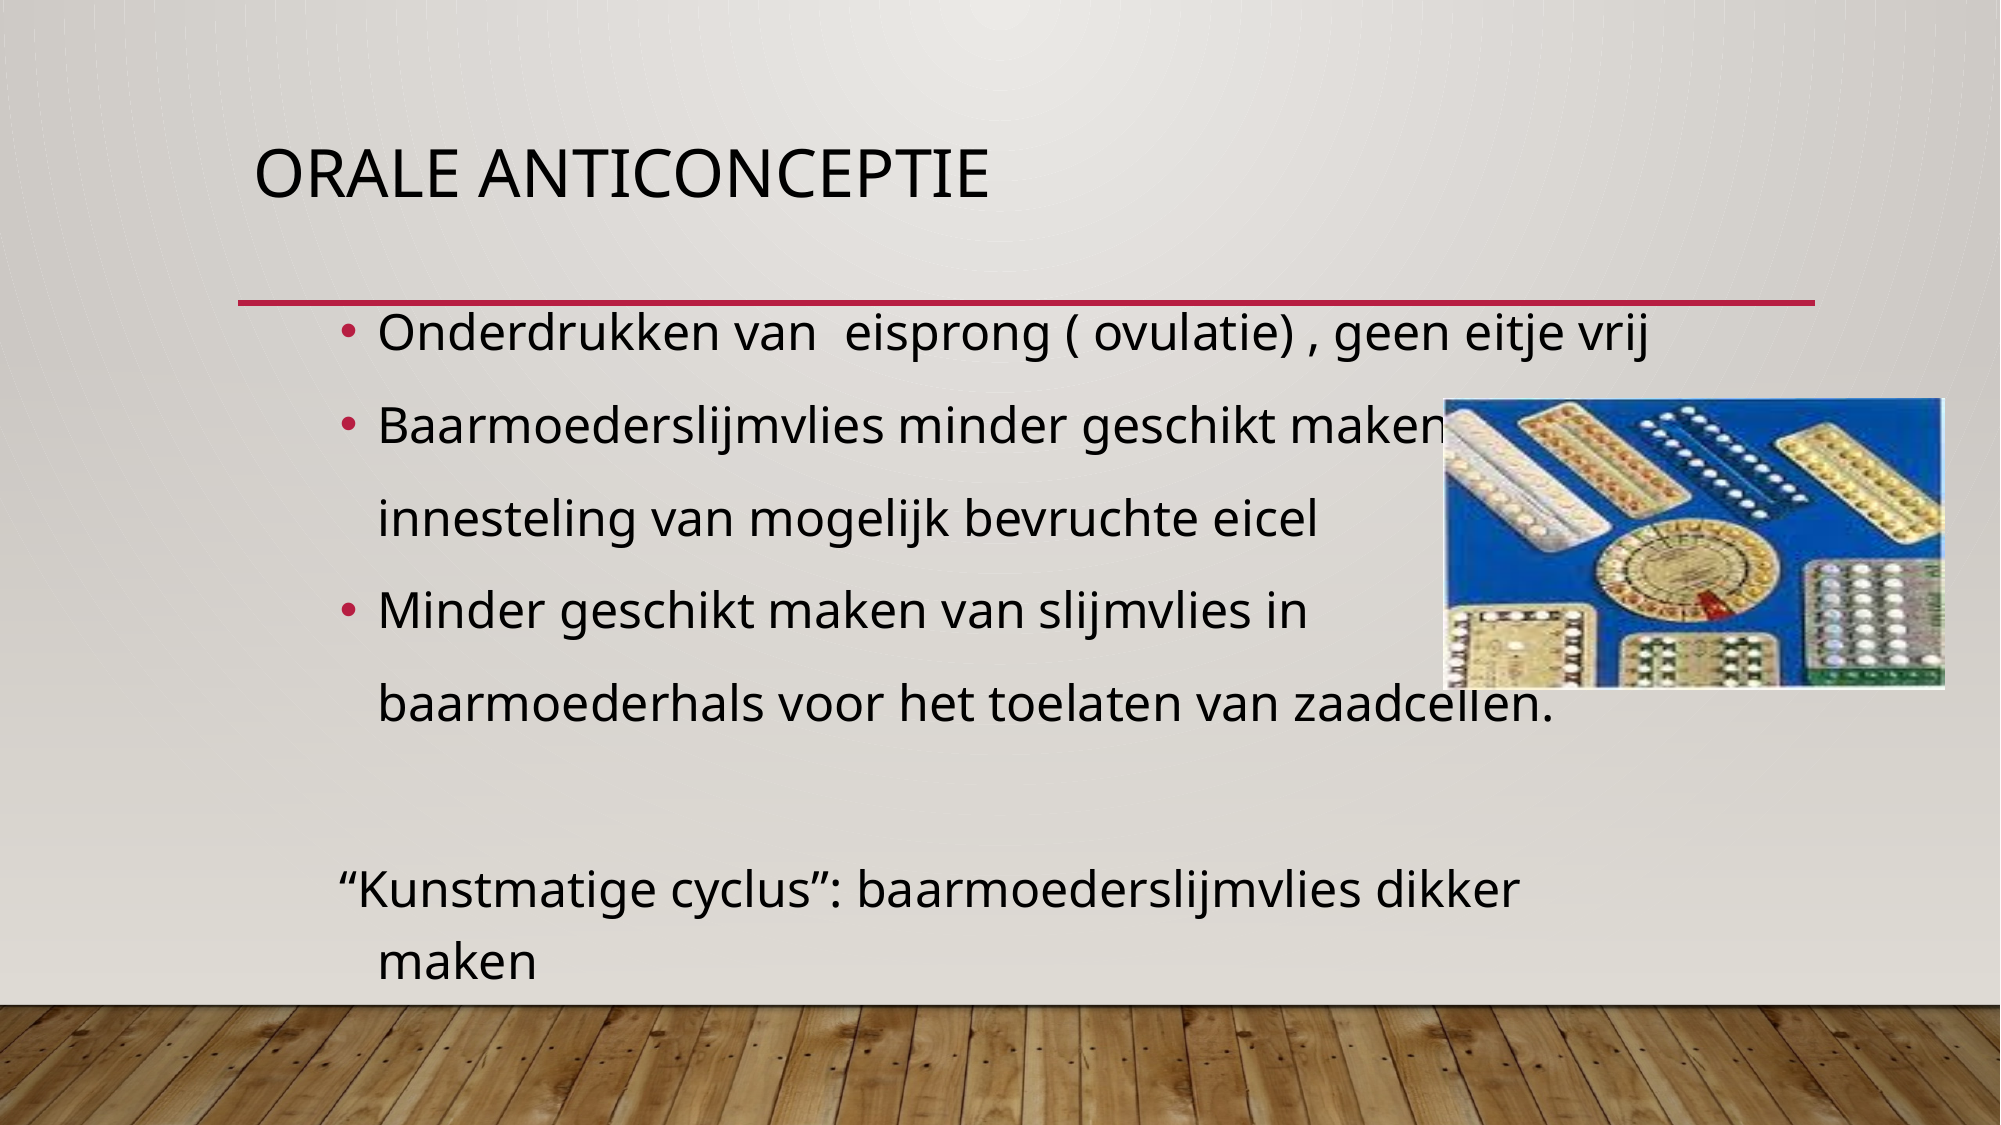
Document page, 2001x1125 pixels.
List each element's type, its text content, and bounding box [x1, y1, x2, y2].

picture [1442, 398, 1945, 690]
picture [0, 1005, 2000, 1125]
list Onderdrukken van eisprong ( ovulatie) , geen eitje vrij Baarmoederslijmvlies minder geschikt maken voor innesteling van mogelijk bevruchte eicel Minder geschikt maken van slijmvlies in baarmoederhals voor het toelaten van zaadcellen. “Kunstmatige cyclus”: baarmoederslijmvlies dikker maken [324, 200, 1675, 1107]
title Orale anticonceptie [238, 131, 1814, 305]
